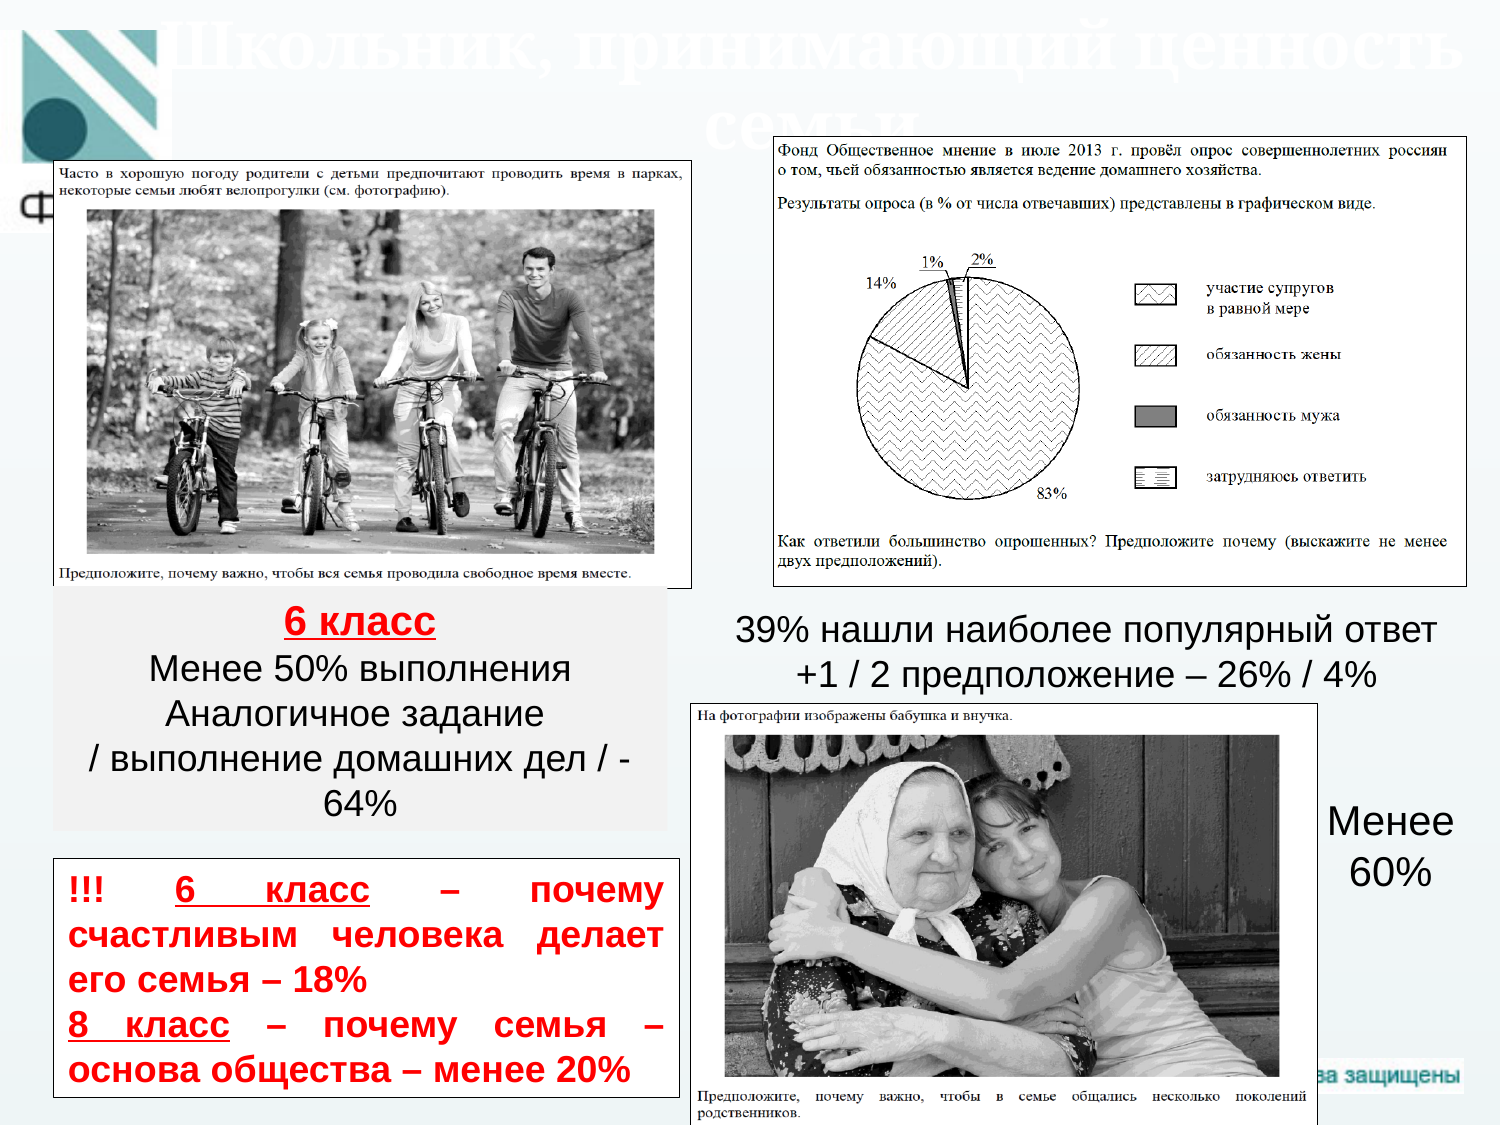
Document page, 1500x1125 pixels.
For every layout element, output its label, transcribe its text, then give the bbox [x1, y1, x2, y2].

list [52, 160, 692, 588]
picture [773, 136, 1467, 587]
title Школьник, принимающий ценность семьи [123, 0, 1500, 166]
picture [0, 30, 123, 233]
text_box 39% нашли наиболее популярный ответ +1 / 2 предположение – 26% / 4% [702, 597, 1471, 703]
picture [690, 703, 1464, 1125]
text_box Менее 60% [1322, 786, 1500, 902]
text_box 6 класс Менее 50% выполнения Аналогичное задание / выполнение домашних дел / - 64% [53, 596, 668, 831]
text_box !!! 6 класс – почему счастливым человека делает его семья – 18% 8 класс – почему семья – основа общества – менее 20% [53, 857, 680, 1098]
